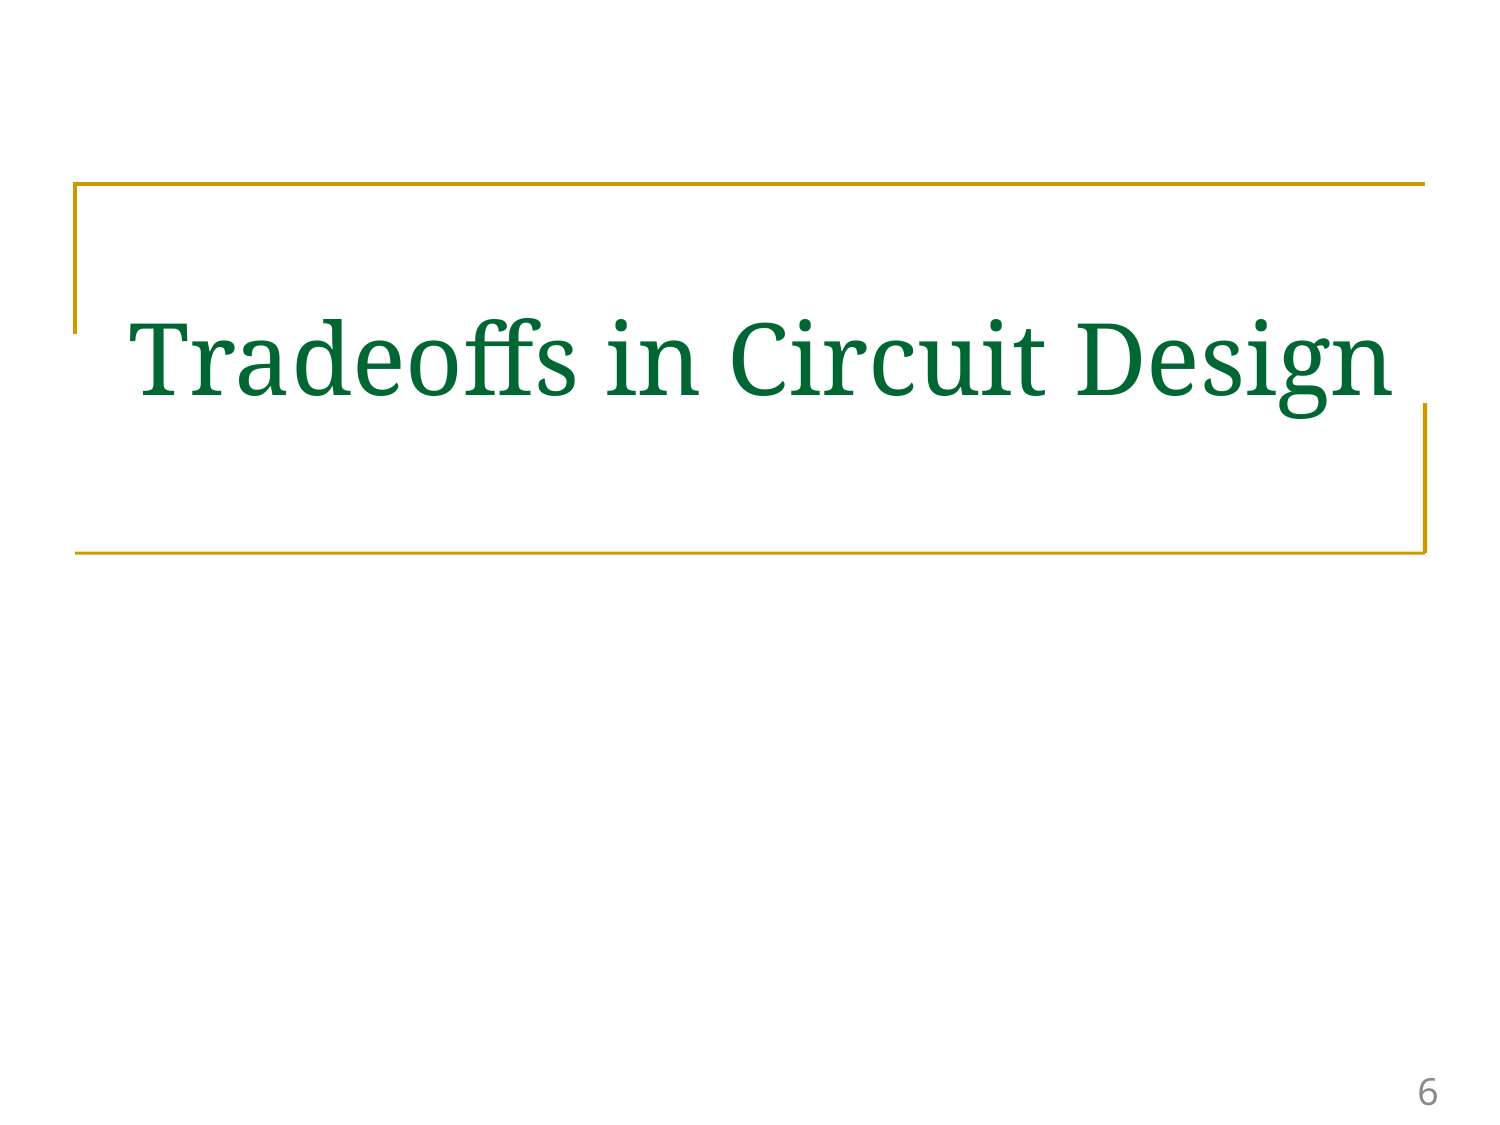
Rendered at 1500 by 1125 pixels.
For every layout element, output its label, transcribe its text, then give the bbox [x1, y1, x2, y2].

slide_number 6 [1116, 1063, 1454, 1124]
title Tradeoffs in Circuit Design [112, 287, 1413, 575]
